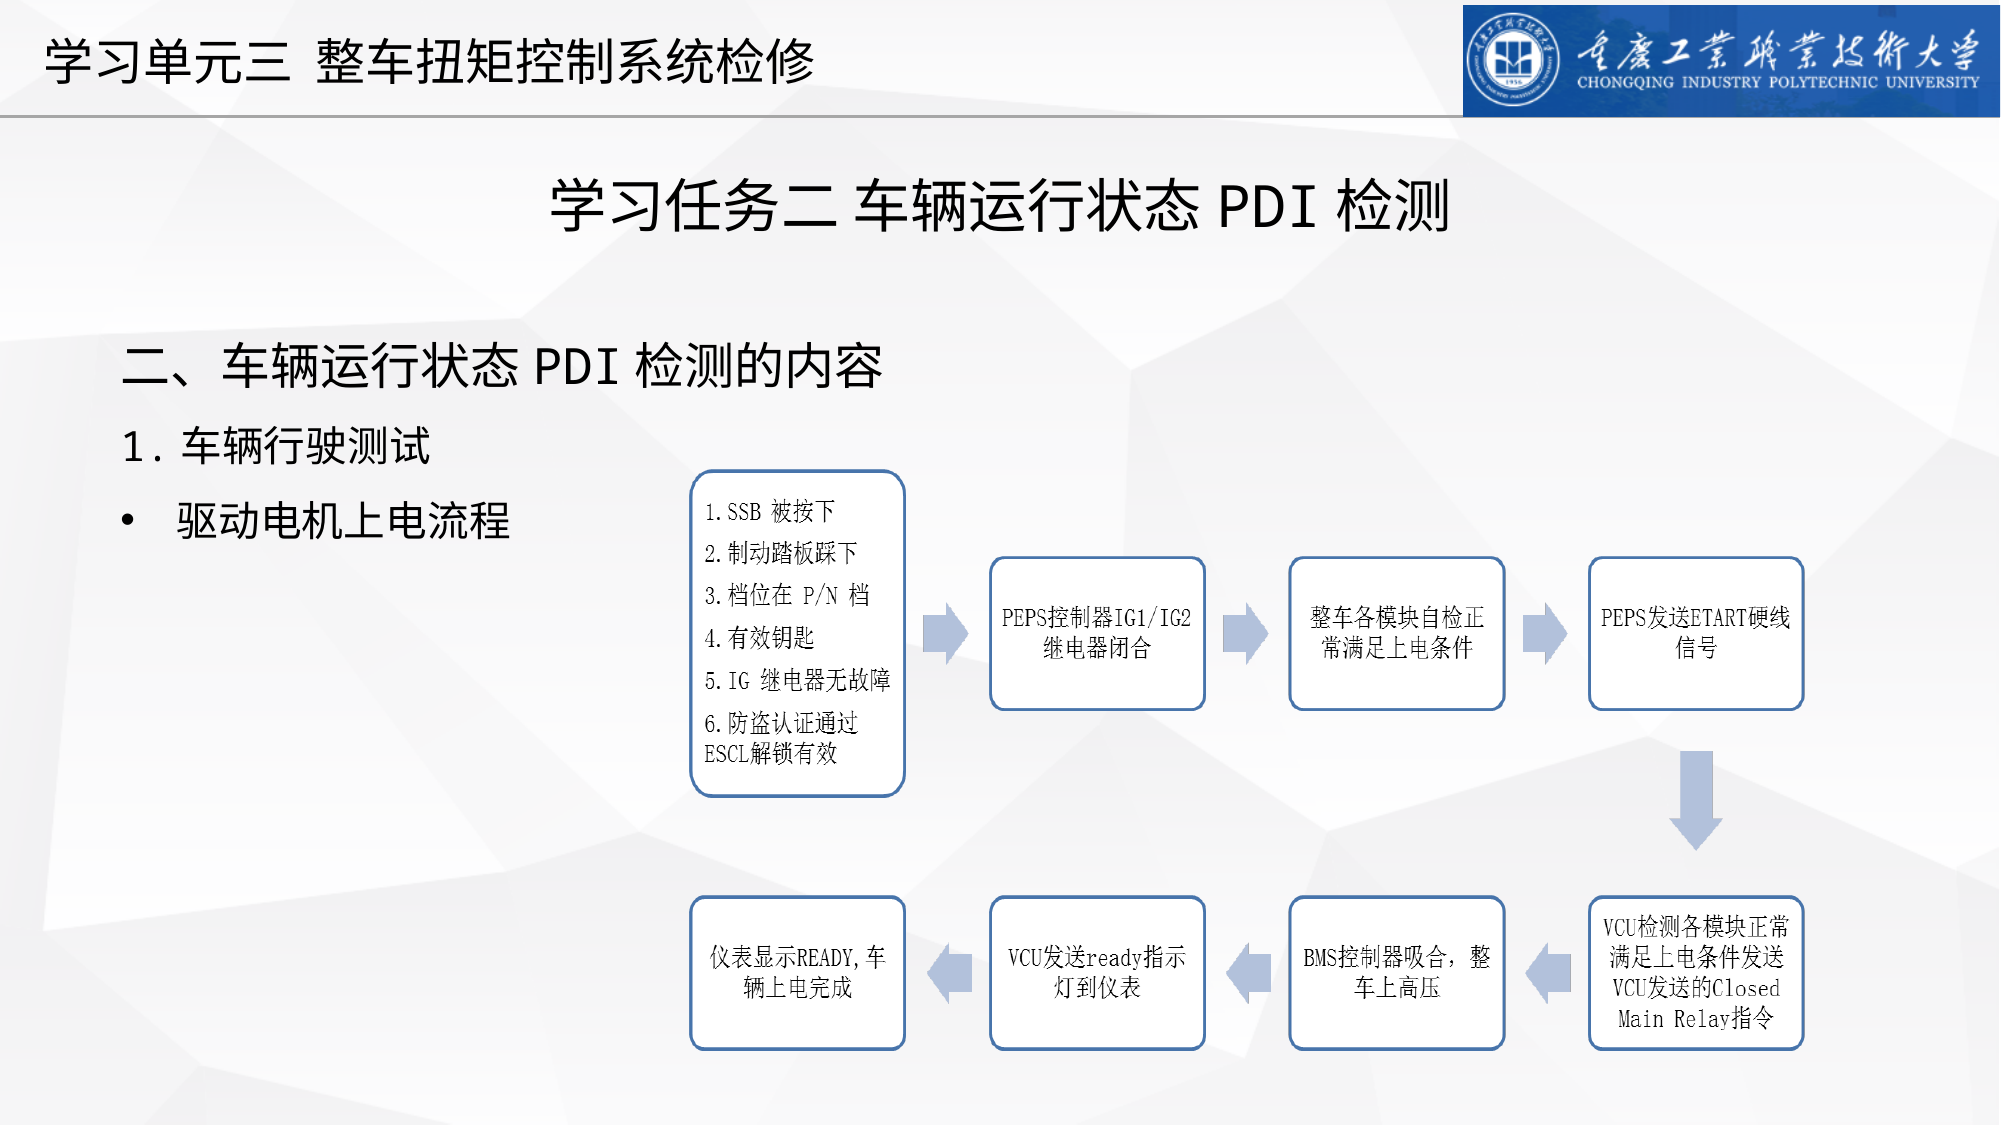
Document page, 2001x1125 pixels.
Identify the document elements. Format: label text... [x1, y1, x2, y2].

text_box 学习任务二 车辆运行状态PDI检测 [433, 161, 1567, 247]
picture [0, 0, 2001, 117]
picture [0, 118, 1999, 1125]
text_box 二、车辆运行状态PDI检测的内容 1.车辆行驶测试 驱动电机上电流程 [105, 297, 903, 552]
